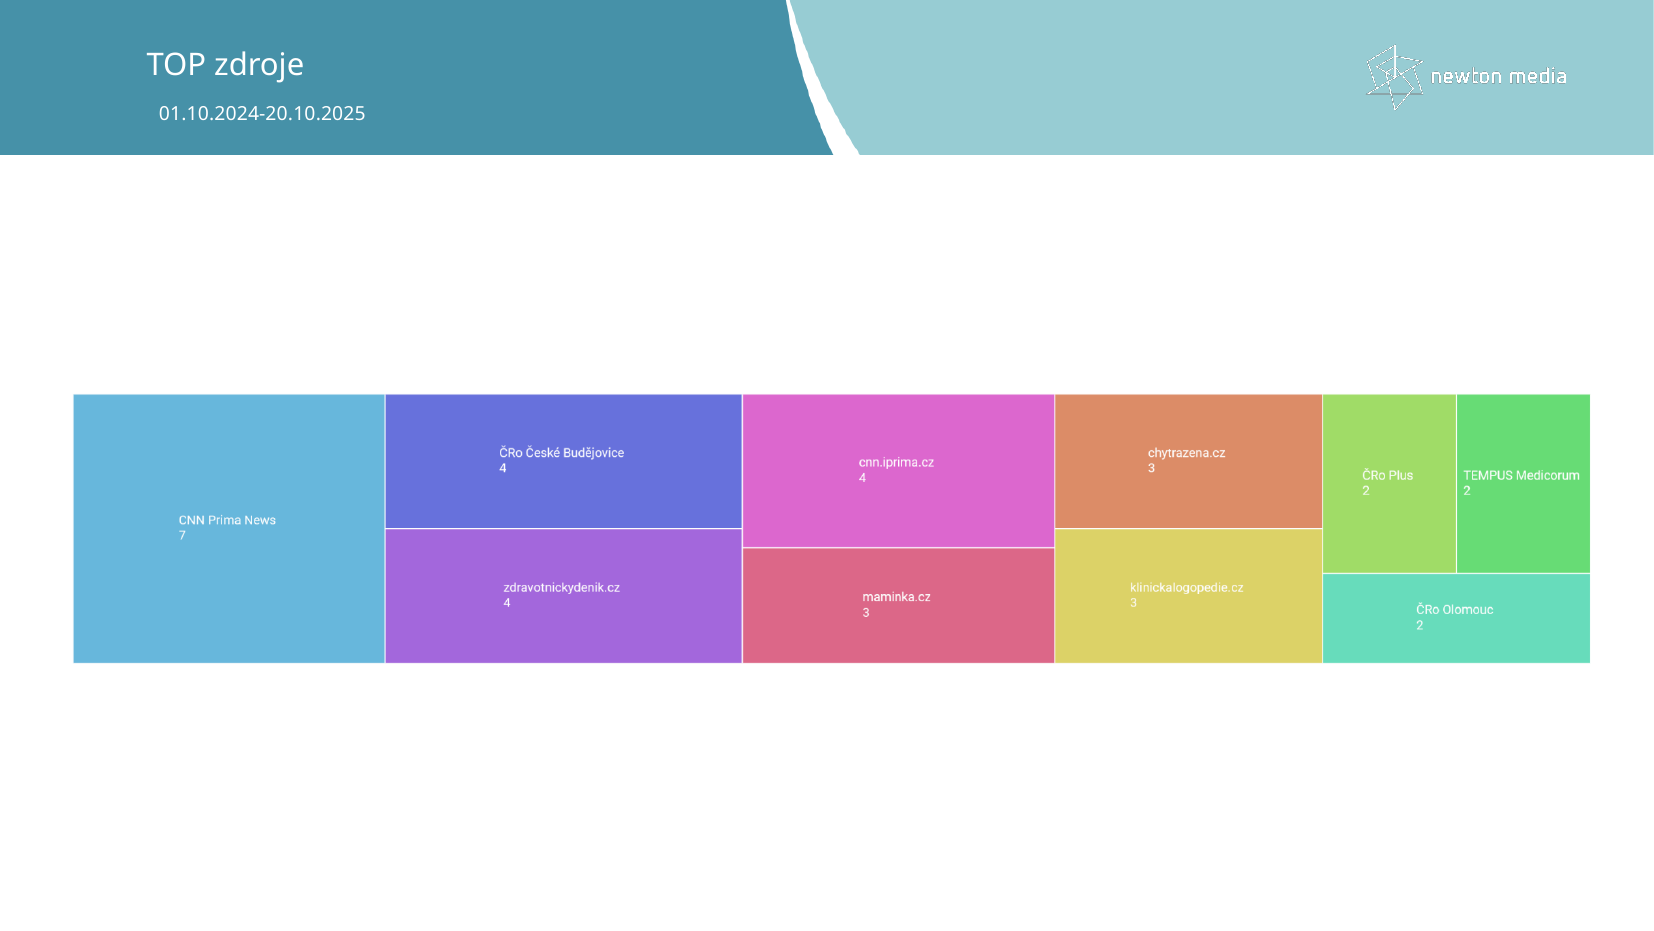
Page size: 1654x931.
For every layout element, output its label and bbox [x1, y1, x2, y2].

picture [59, 380, 1603, 676]
picture [0, 0, 1654, 155]
